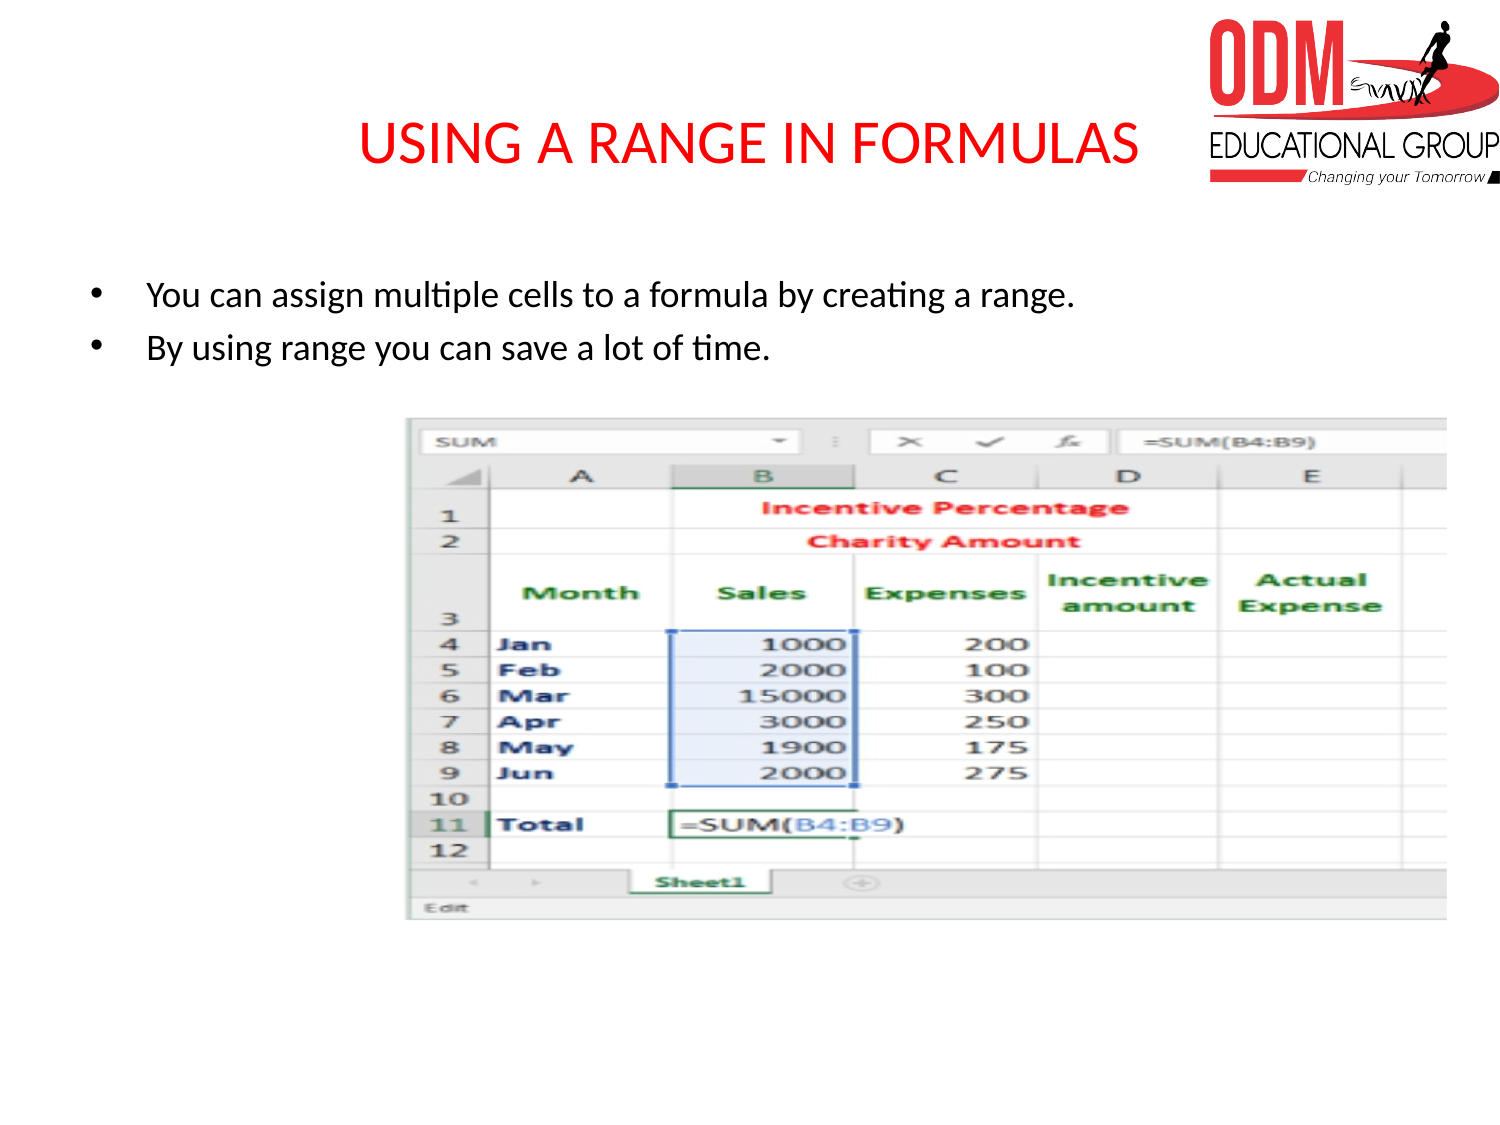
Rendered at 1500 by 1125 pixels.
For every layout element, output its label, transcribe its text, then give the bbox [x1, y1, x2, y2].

picture [395, 396, 1448, 922]
picture [1210, 18, 1500, 185]
title USING A RANGE IN FORMULAS [75, 45, 1425, 233]
list You can assign multiple cells to a formula by creating a range. By using range you can save a lot of time. [75, 262, 1425, 1005]
